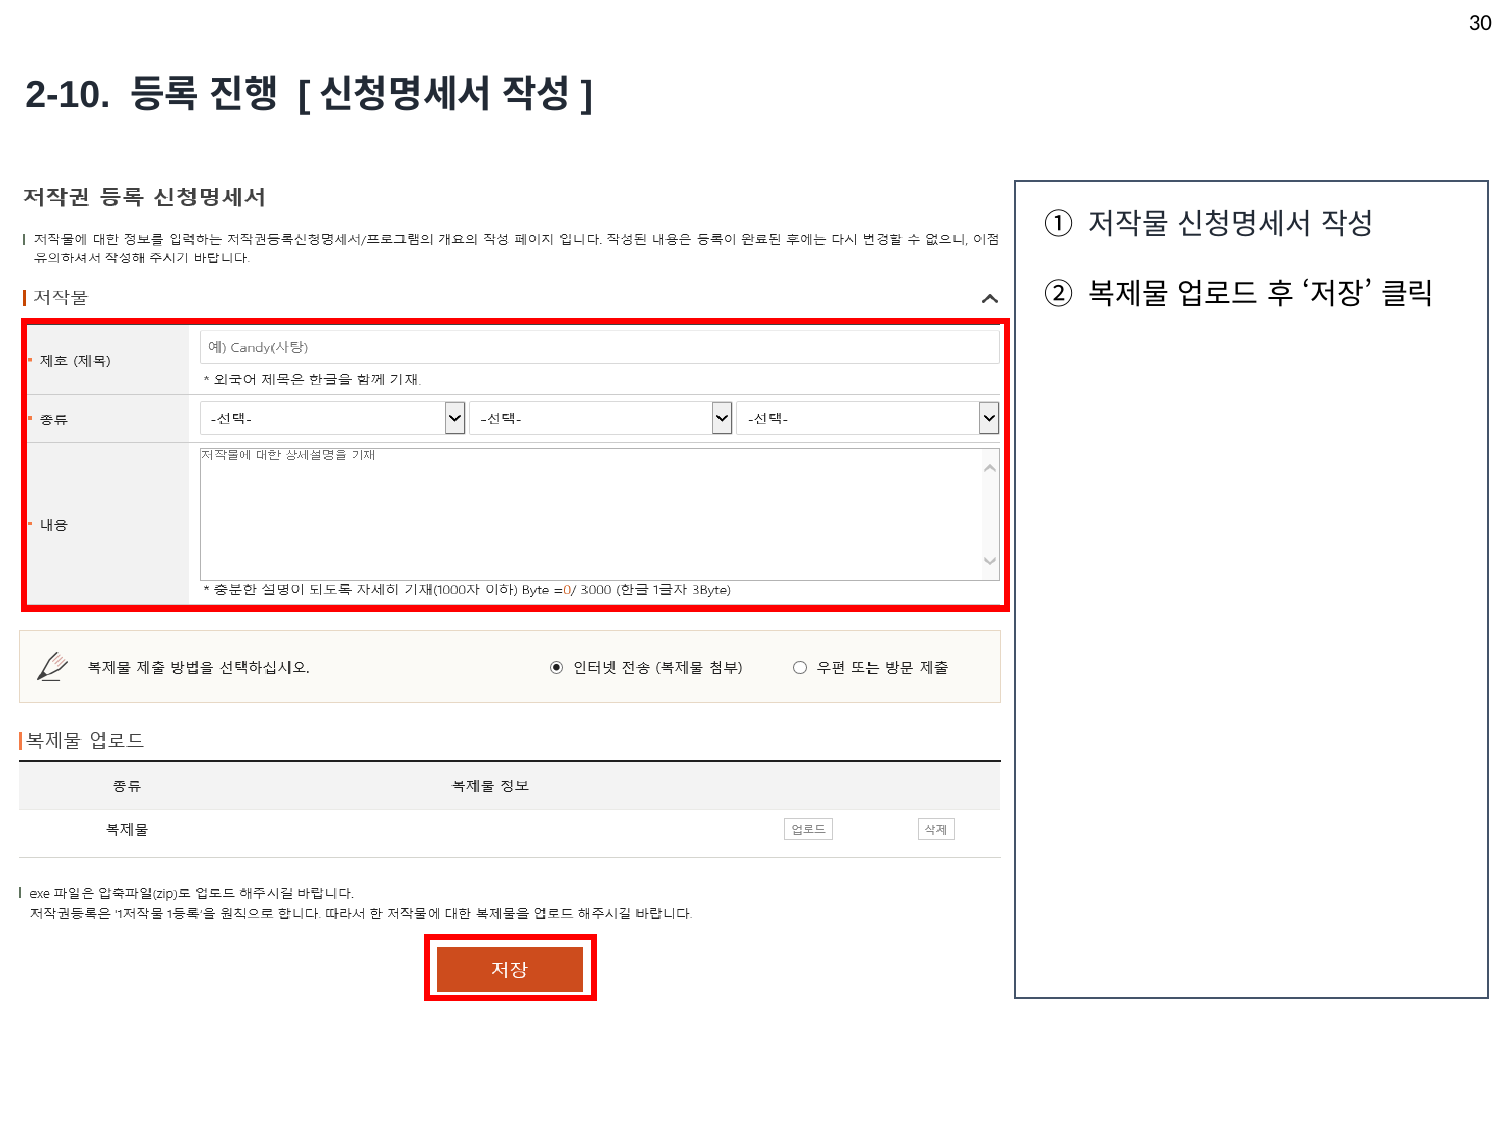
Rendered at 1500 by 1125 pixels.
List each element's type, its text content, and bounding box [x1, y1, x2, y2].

picture [12, 621, 1008, 999]
text_box 30 [1453, 0, 1500, 43]
text_box 1 [1014, 180, 1489, 999]
picture [10, 176, 1008, 609]
text_box ① 저작물 신청명세서 작성 ② 복제물 업로드 후 ‘저장’ 클릭 [1029, 197, 1470, 318]
text_box 2-10. 등록 진행 [신청명세서 작성] [10, 62, 609, 123]
